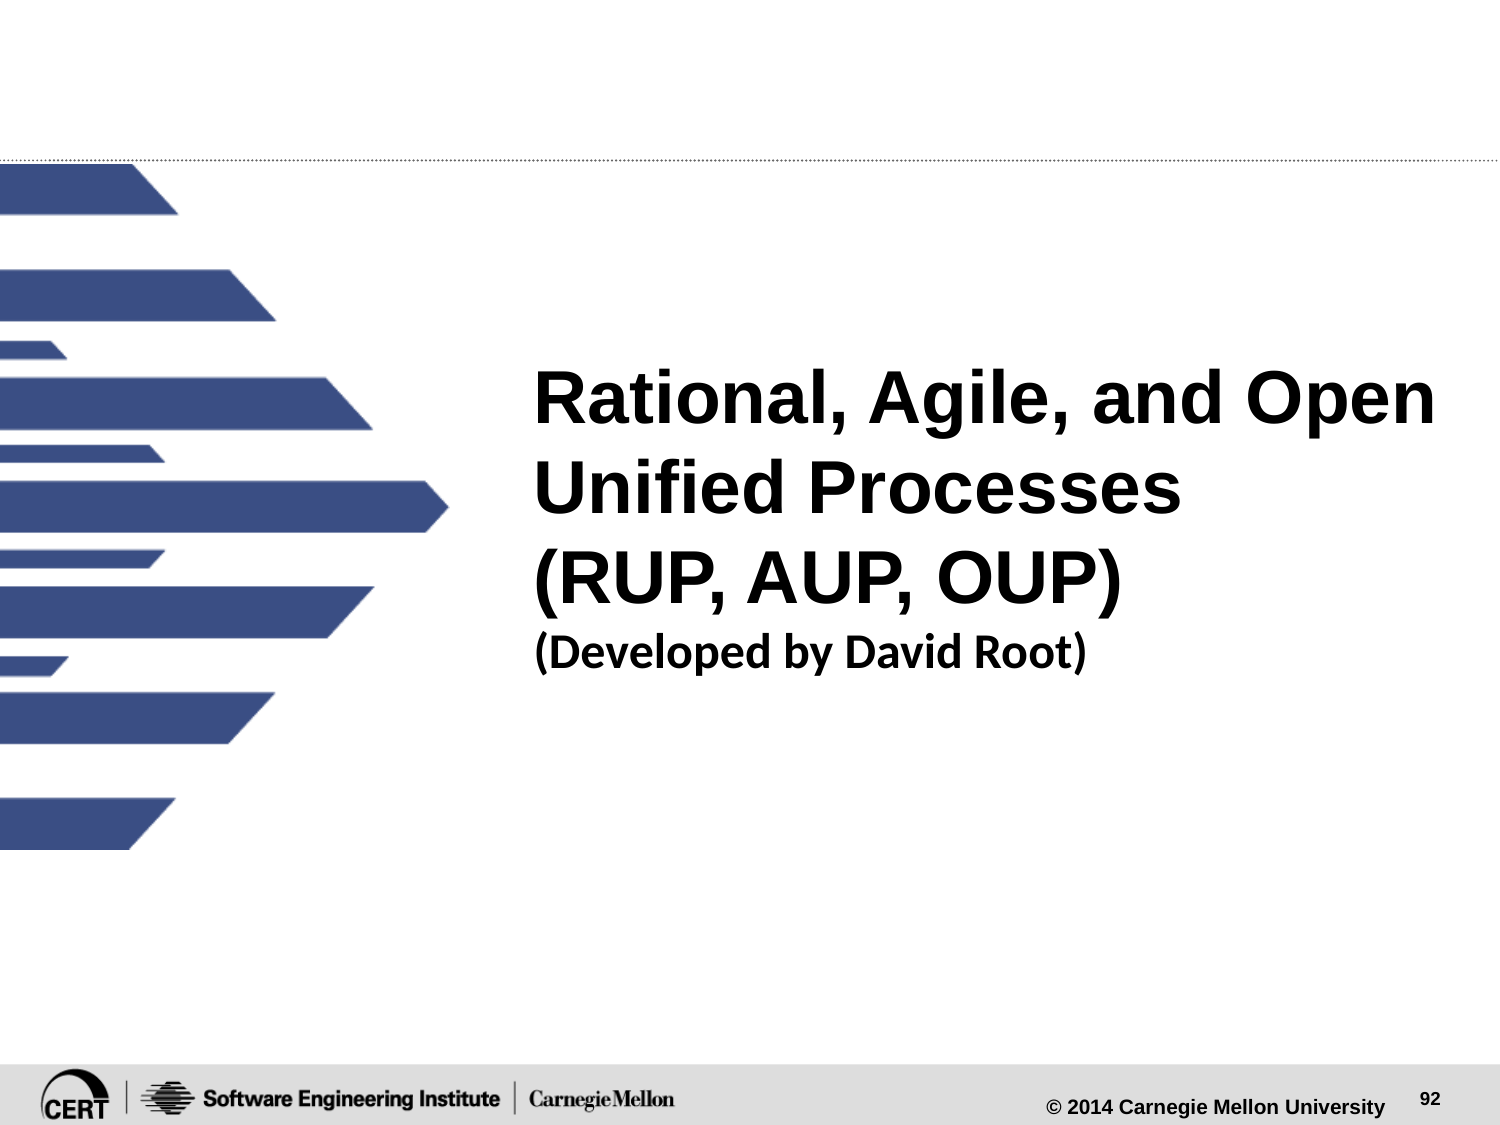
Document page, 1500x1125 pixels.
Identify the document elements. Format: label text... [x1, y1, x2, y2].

text_box Rational, Agile, and Open Unified Processes (RUP, AUP, OUP) (Developed by David Root) [518, 399, 1469, 717]
picture [0, 164, 450, 851]
picture [24, 1065, 688, 1125]
